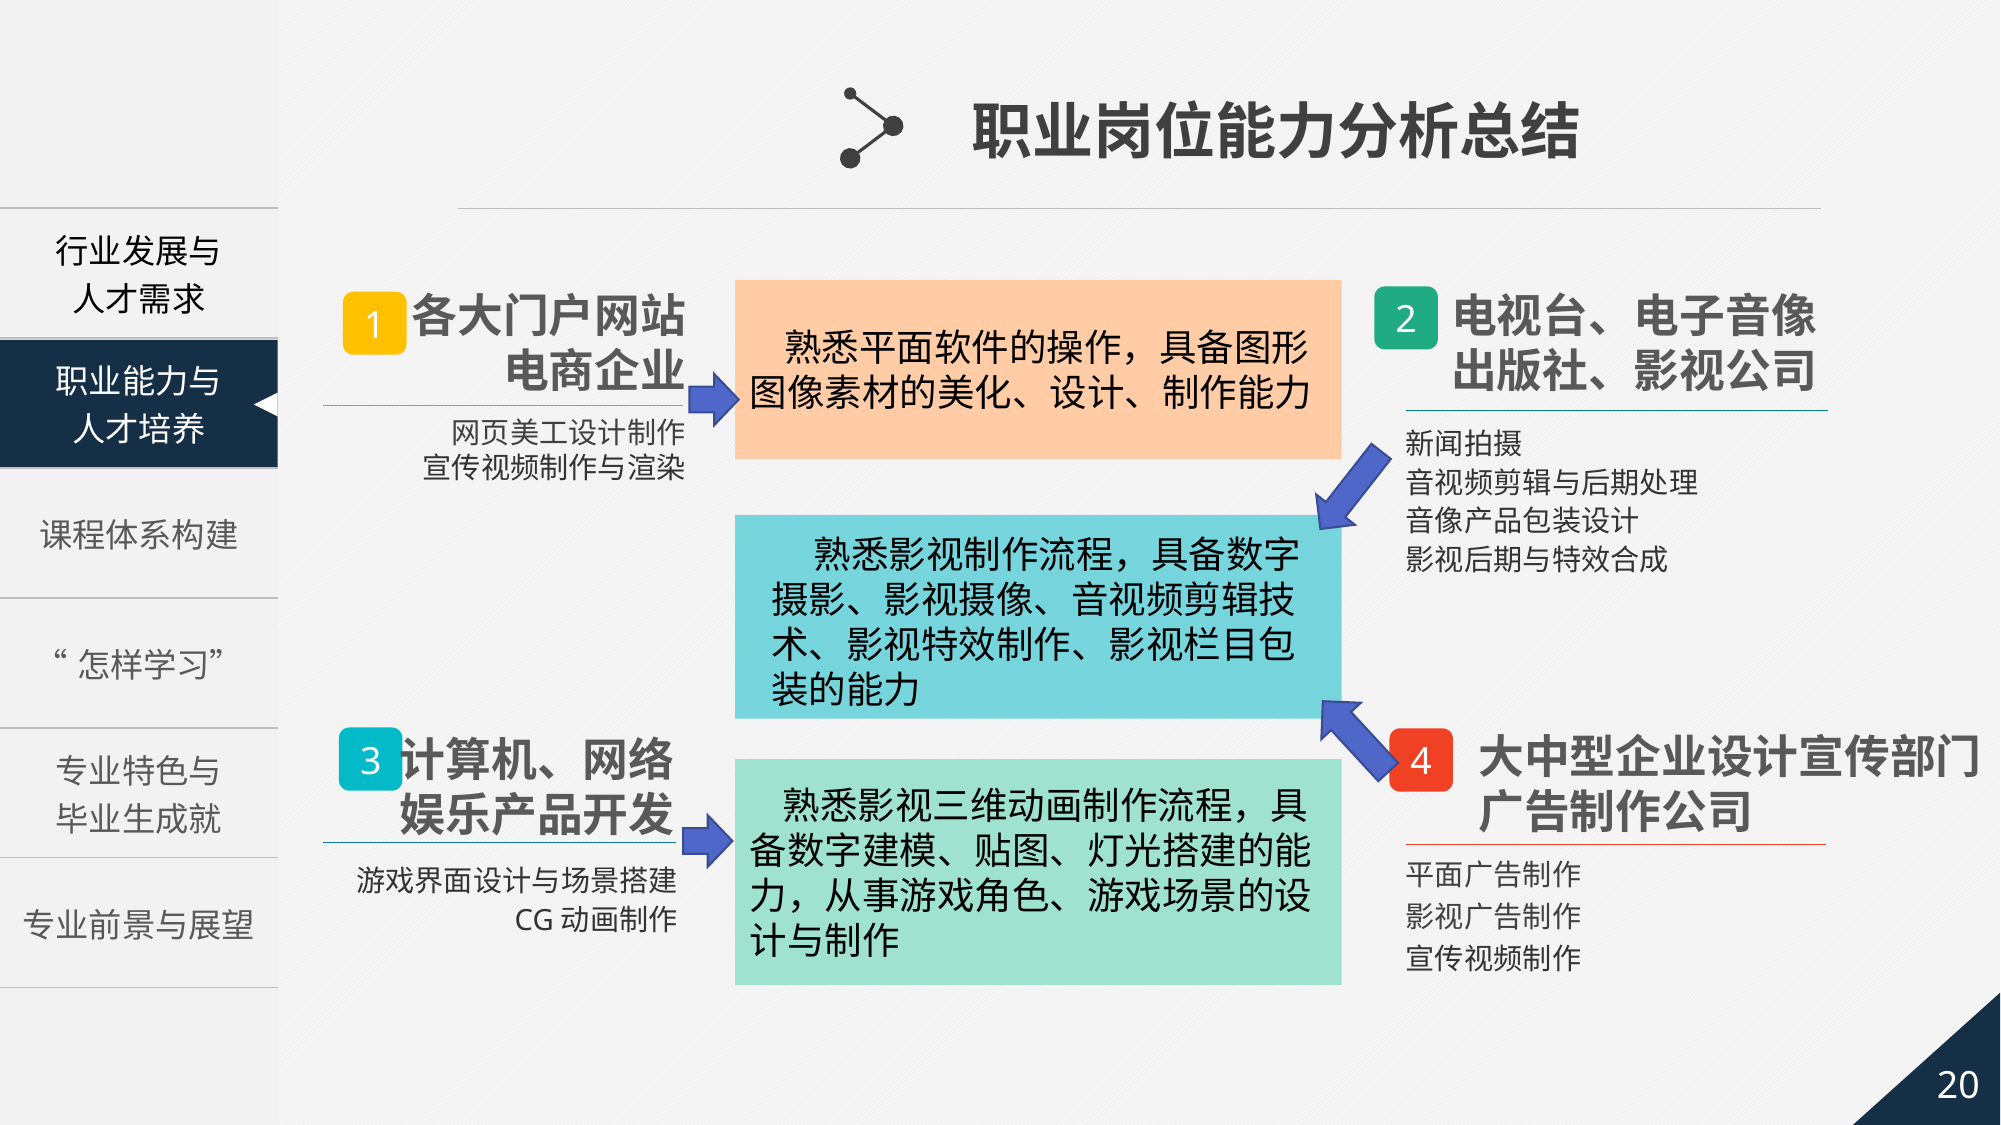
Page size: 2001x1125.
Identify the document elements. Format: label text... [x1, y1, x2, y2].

text_box [1314, 442, 1393, 531]
text_box 熟悉影视三维动画制作流程，具备数字建模、贴图、灯光搭建的能力，从事游戏角色、游戏场景的设计与制作 [734, 758, 1343, 986]
text_box [1320, 700, 1400, 783]
text_box 新闻拍摄 音视频剪辑与后期处理 音像产品包装设计 影视后期与特效合成 [1392, 415, 1835, 583]
text_box 计算机、网络 娱乐产品开发 [384, 723, 690, 849]
text_box [682, 812, 734, 870]
text_box [734, 514, 1321, 720]
text_box 熟悉平面软件的操作，具备图形图像素材的美化、设计、制作能力 [734, 279, 1343, 460]
text_box 网页美工设计制作 宣传视频制作与渲染 [293, 407, 699, 491]
text_box 3 [337, 726, 384, 792]
text_box 大中型企业设计宣传部门 广告制作公司 [1463, 720, 1997, 846]
text_box 职业岗位能力分析总结 [956, 84, 1597, 173]
text_box 1 [341, 290, 396, 356]
text_box 各大门户网站 电商企业 [396, 279, 702, 405]
text_box 游戏界面设计与场景搭建 CG动画制作 [293, 852, 692, 943]
text_box [688, 371, 741, 428]
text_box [850, 93, 894, 159]
text_box 平面广告制作 影视广告制作 宣传视频制作 [1392, 842, 1834, 1067]
text_box 电视台、电子音像 出版社、影视公司 [1436, 279, 1833, 405]
text_box [1333, 528, 1343, 700]
text_box 熟悉影视制作流程，具备数字摄影、影视摄像、音视频剪辑技术、影视特效制作、影视栏目包装的能力 [756, 523, 1333, 719]
text_box 4 [1388, 727, 1455, 793]
text_box 2 [1373, 285, 1436, 351]
